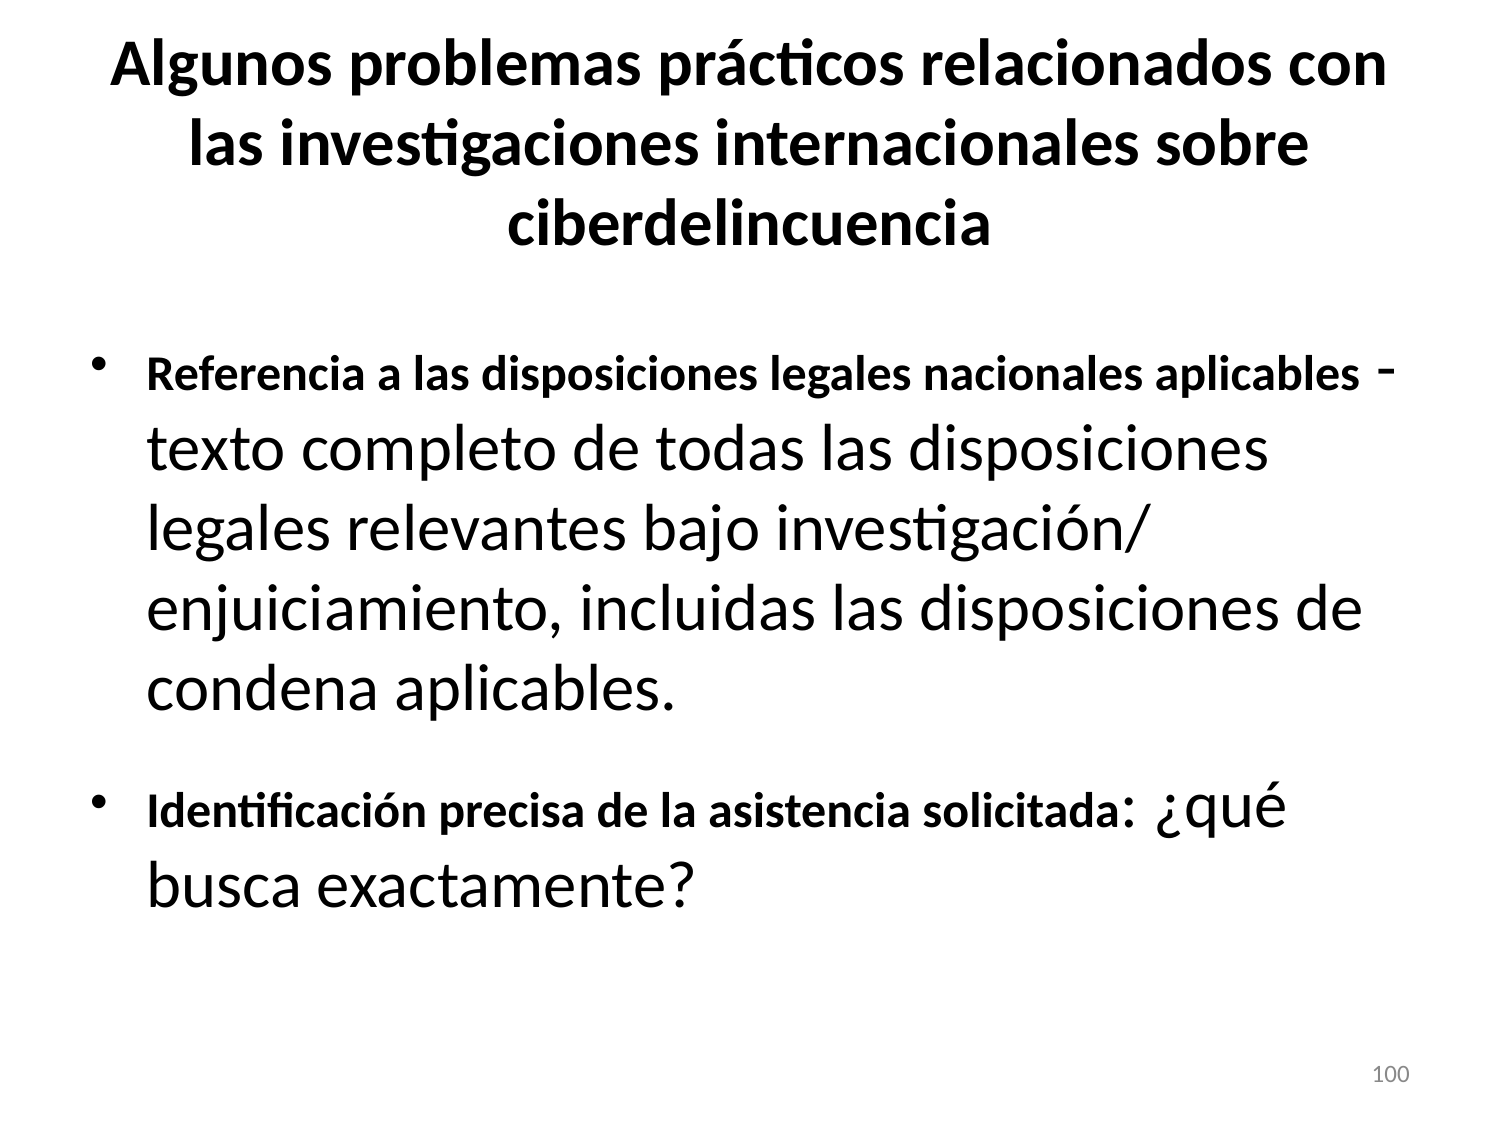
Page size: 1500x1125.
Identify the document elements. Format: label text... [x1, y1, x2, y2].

title Algunos problemas prácticos relacionados con las investigaciones internacionales sobre ciberdelincuencia [75, 45, 1425, 233]
list Referencia a las disposiciones legales nacionales aplicables - texto completo de todas las disposiciones legales relevantes bajo investigación/ enjuiciamiento, incluidas las disposiciones de condena aplicables. Identificación precisa de la asistencia solicitada: ¿qué busca exactamente? [75, 316, 1425, 1005]
slide_number 100 [1074, 1042, 1425, 1103]
